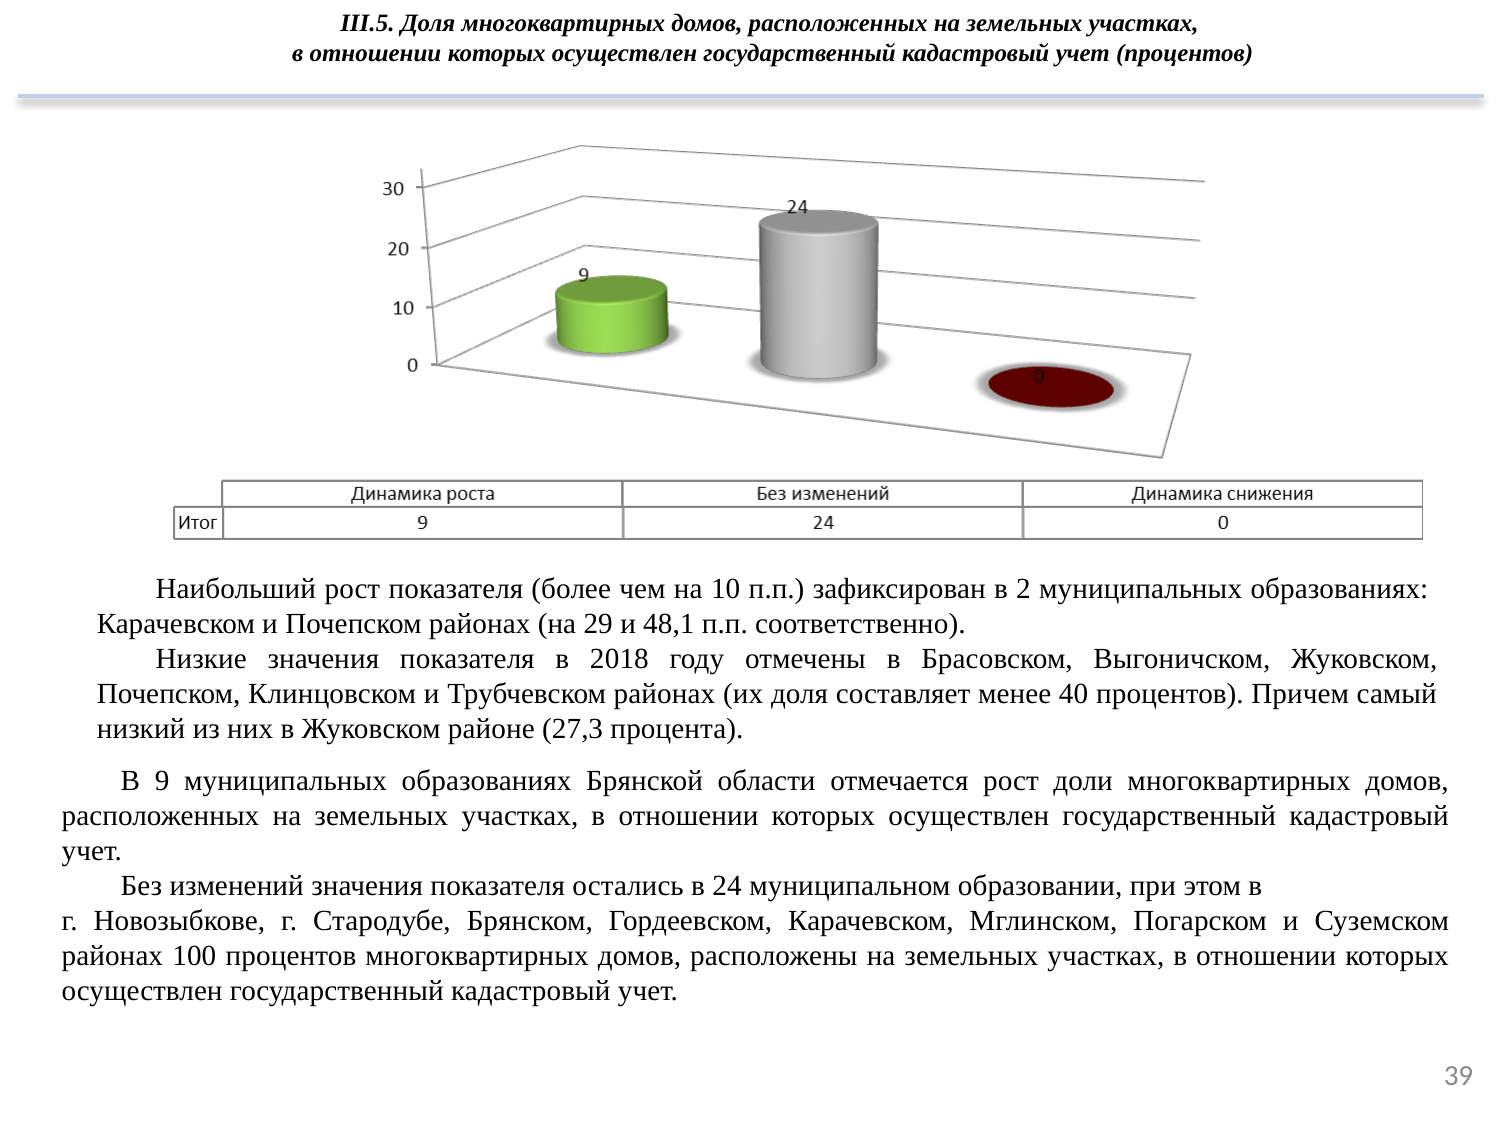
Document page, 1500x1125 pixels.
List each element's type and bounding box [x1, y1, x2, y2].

text_box [1399, 1034, 1488, 1113]
text_box [82, 562, 1454, 752]
text_box [103, 104, 1432, 560]
text_box [52, 0, 1494, 74]
text_box [46, 754, 1465, 1014]
